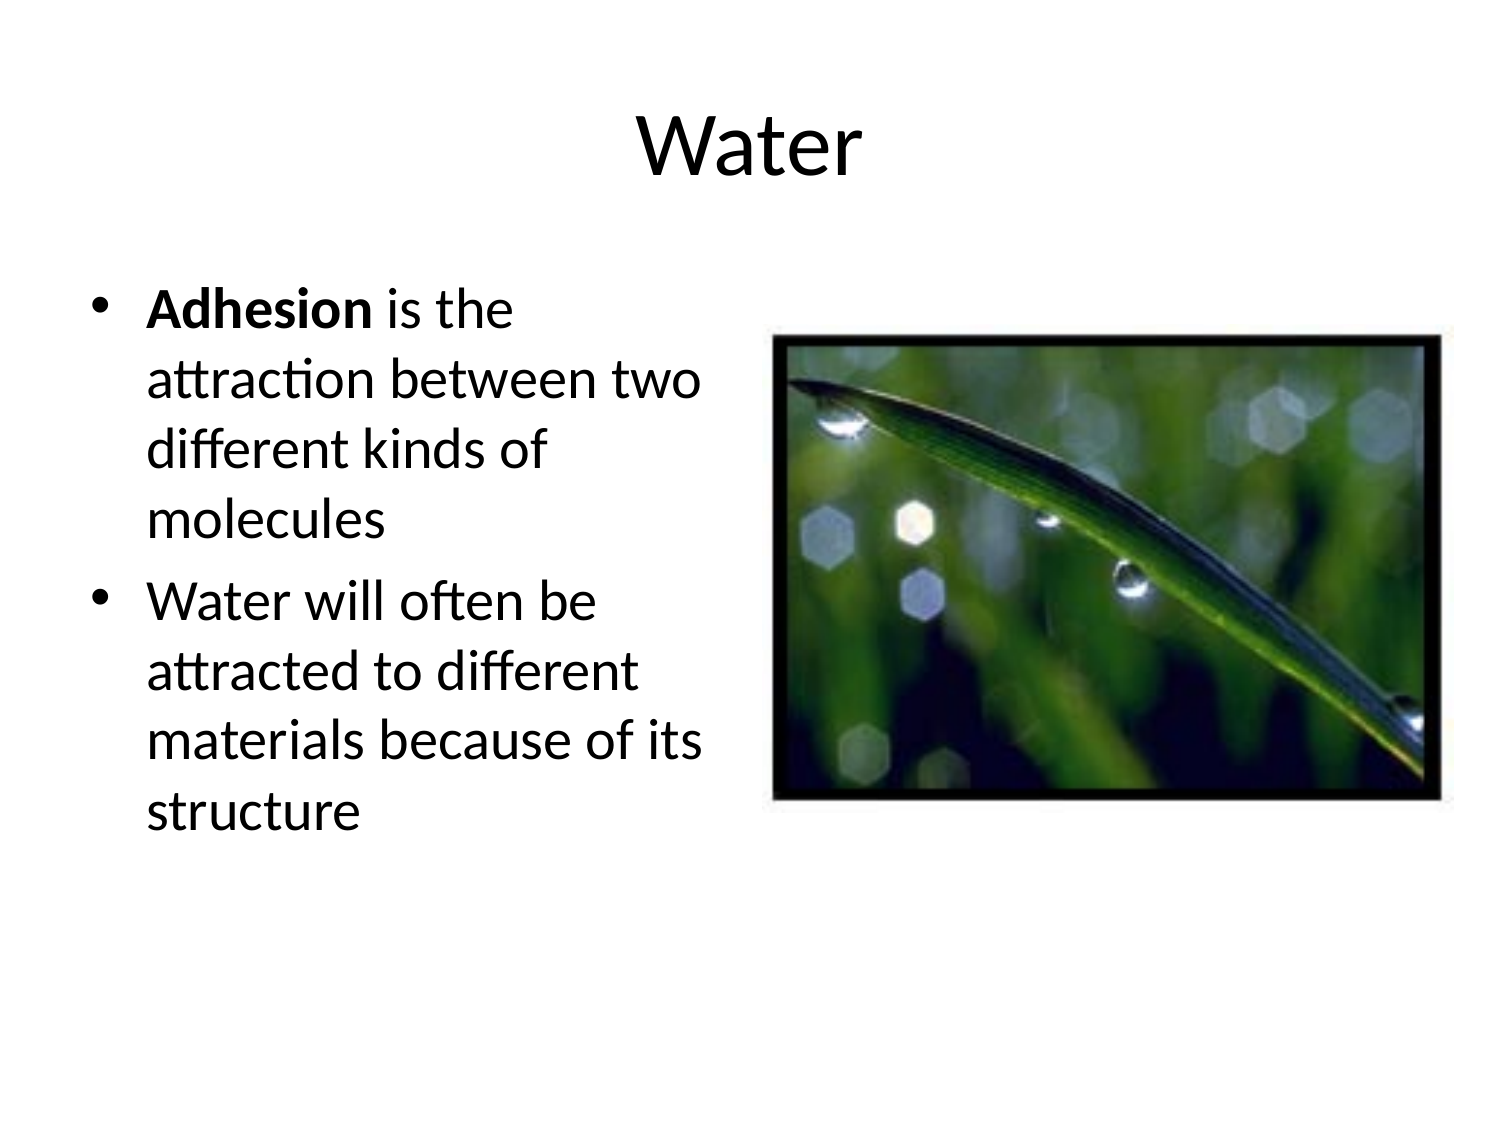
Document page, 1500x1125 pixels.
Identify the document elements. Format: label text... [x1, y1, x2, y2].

list Adhesion is the attraction between two different kinds of molecules Water will often be attracted to different materials because of its structure [75, 262, 738, 1005]
picture [762, 324, 1454, 813]
title Water [75, 45, 1425, 233]
